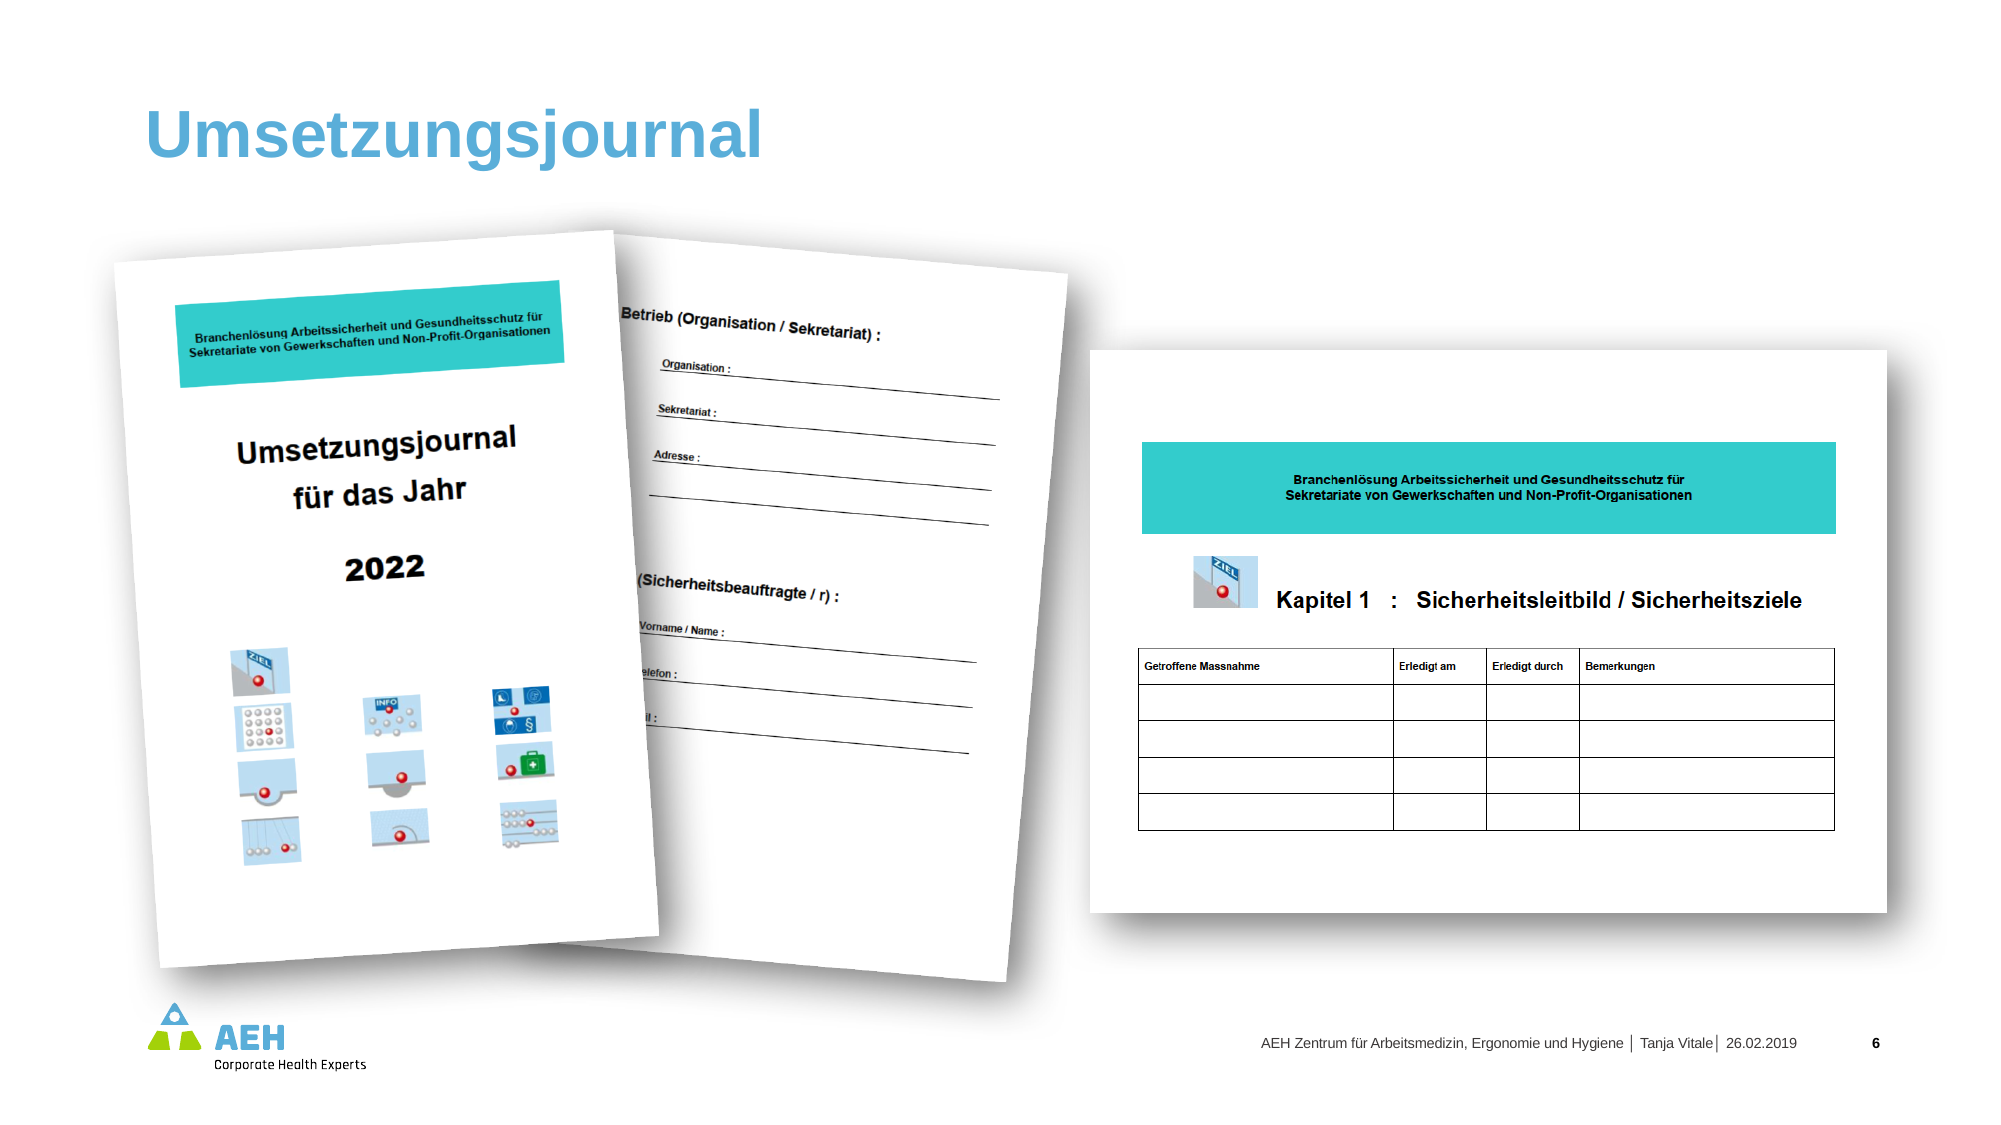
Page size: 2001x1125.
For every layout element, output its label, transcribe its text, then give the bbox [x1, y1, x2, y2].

list Umsetzungsjournal [145, 100, 1887, 263]
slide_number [1142, 1026, 1812, 1062]
picture [1090, 350, 1887, 914]
picture [114, 230, 1067, 982]
